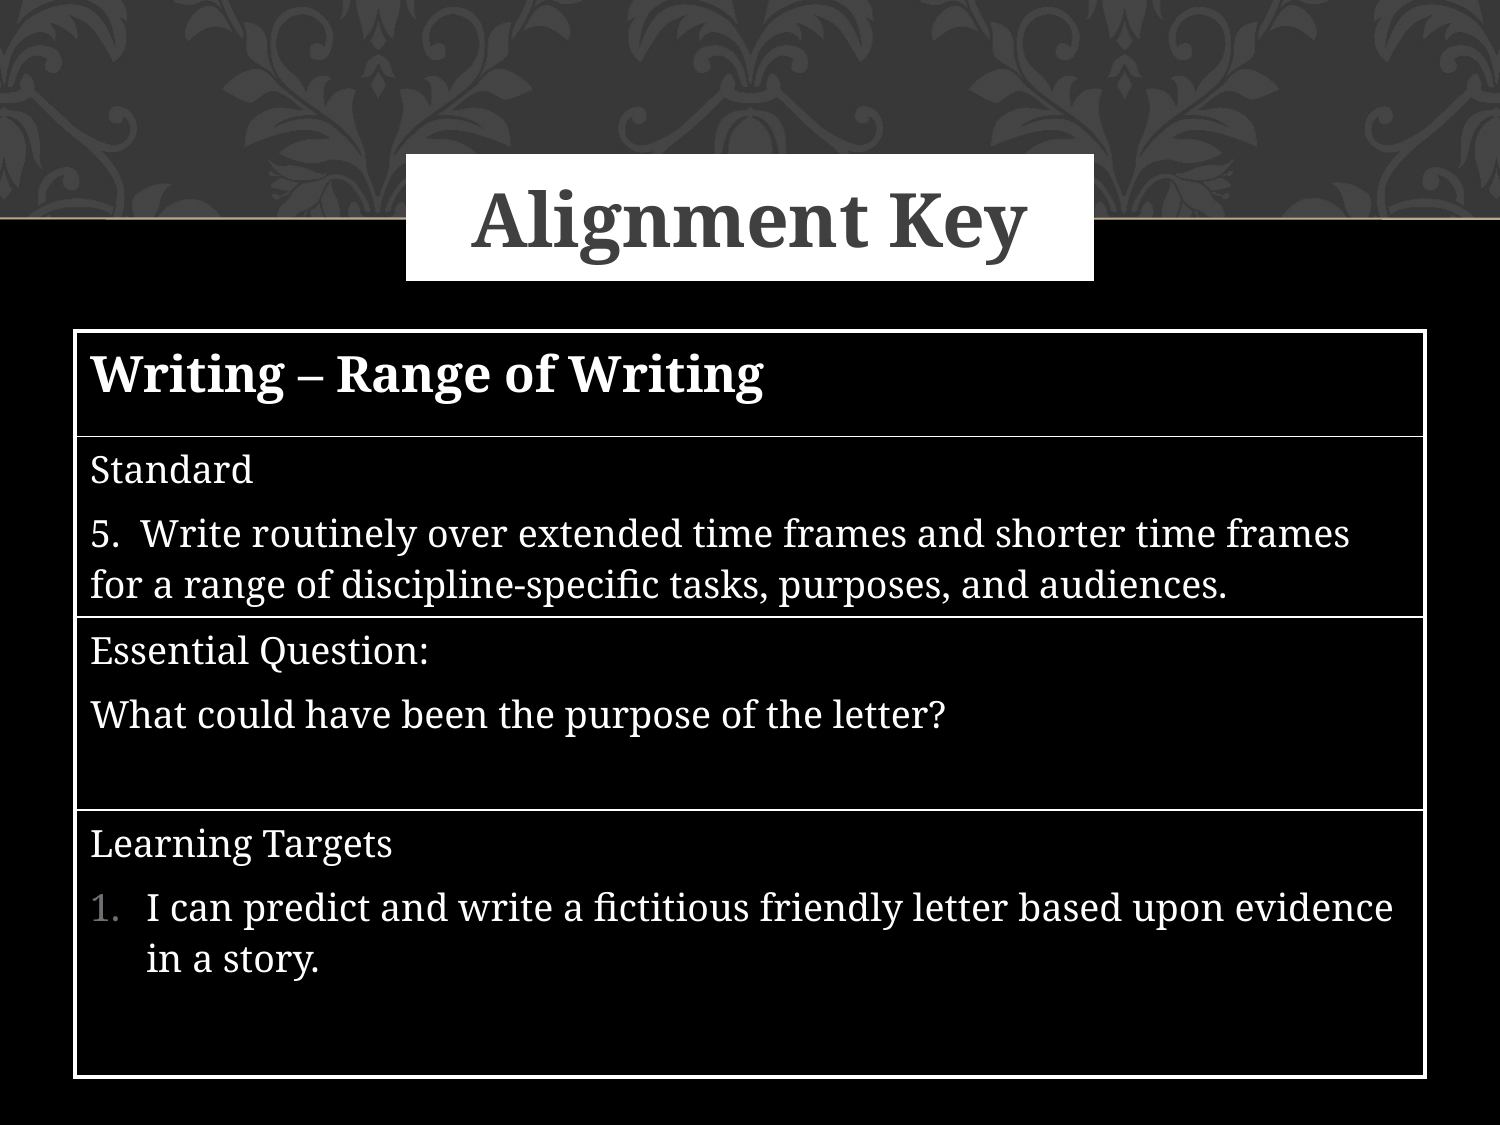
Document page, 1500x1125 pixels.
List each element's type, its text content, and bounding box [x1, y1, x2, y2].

table_cell Standard 5. Write routinely over extended time frames and shorter time frames for a range of discipline-specific tasks, purposes, and audiences. [77, 437, 1423, 616]
table_cell Essential Question: What could have been the purpose of the letter? [77, 618, 1423, 809]
title Alignment Key [406, 154, 1094, 281]
table_cell Learning Targets I can predict and write a fictitious friendly letter based upon evidence in a story. [77, 811, 1423, 1075]
table_header Writing – Range of Writing [77, 333, 1423, 436]
